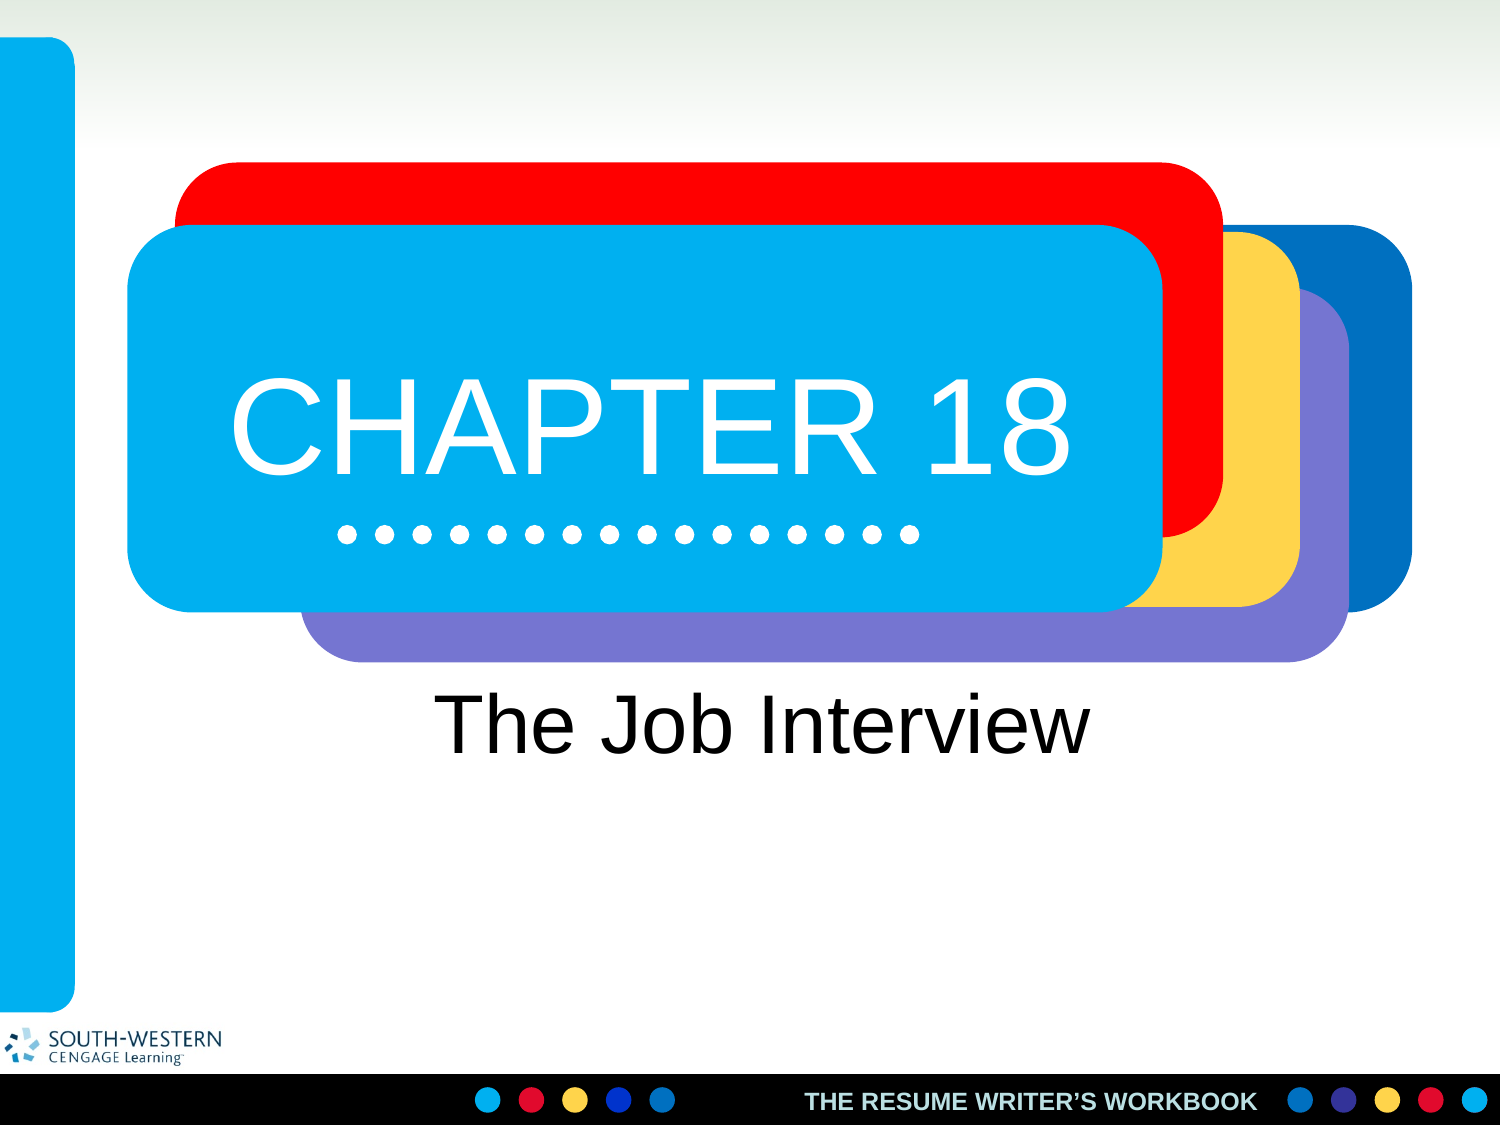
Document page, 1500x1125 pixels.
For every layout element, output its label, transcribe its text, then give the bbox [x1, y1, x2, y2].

picture [0, 1022, 225, 1073]
title CHAPTER 18 [206, 226, 1131, 613]
subtitle The Job Interview [212, 662, 1313, 951]
